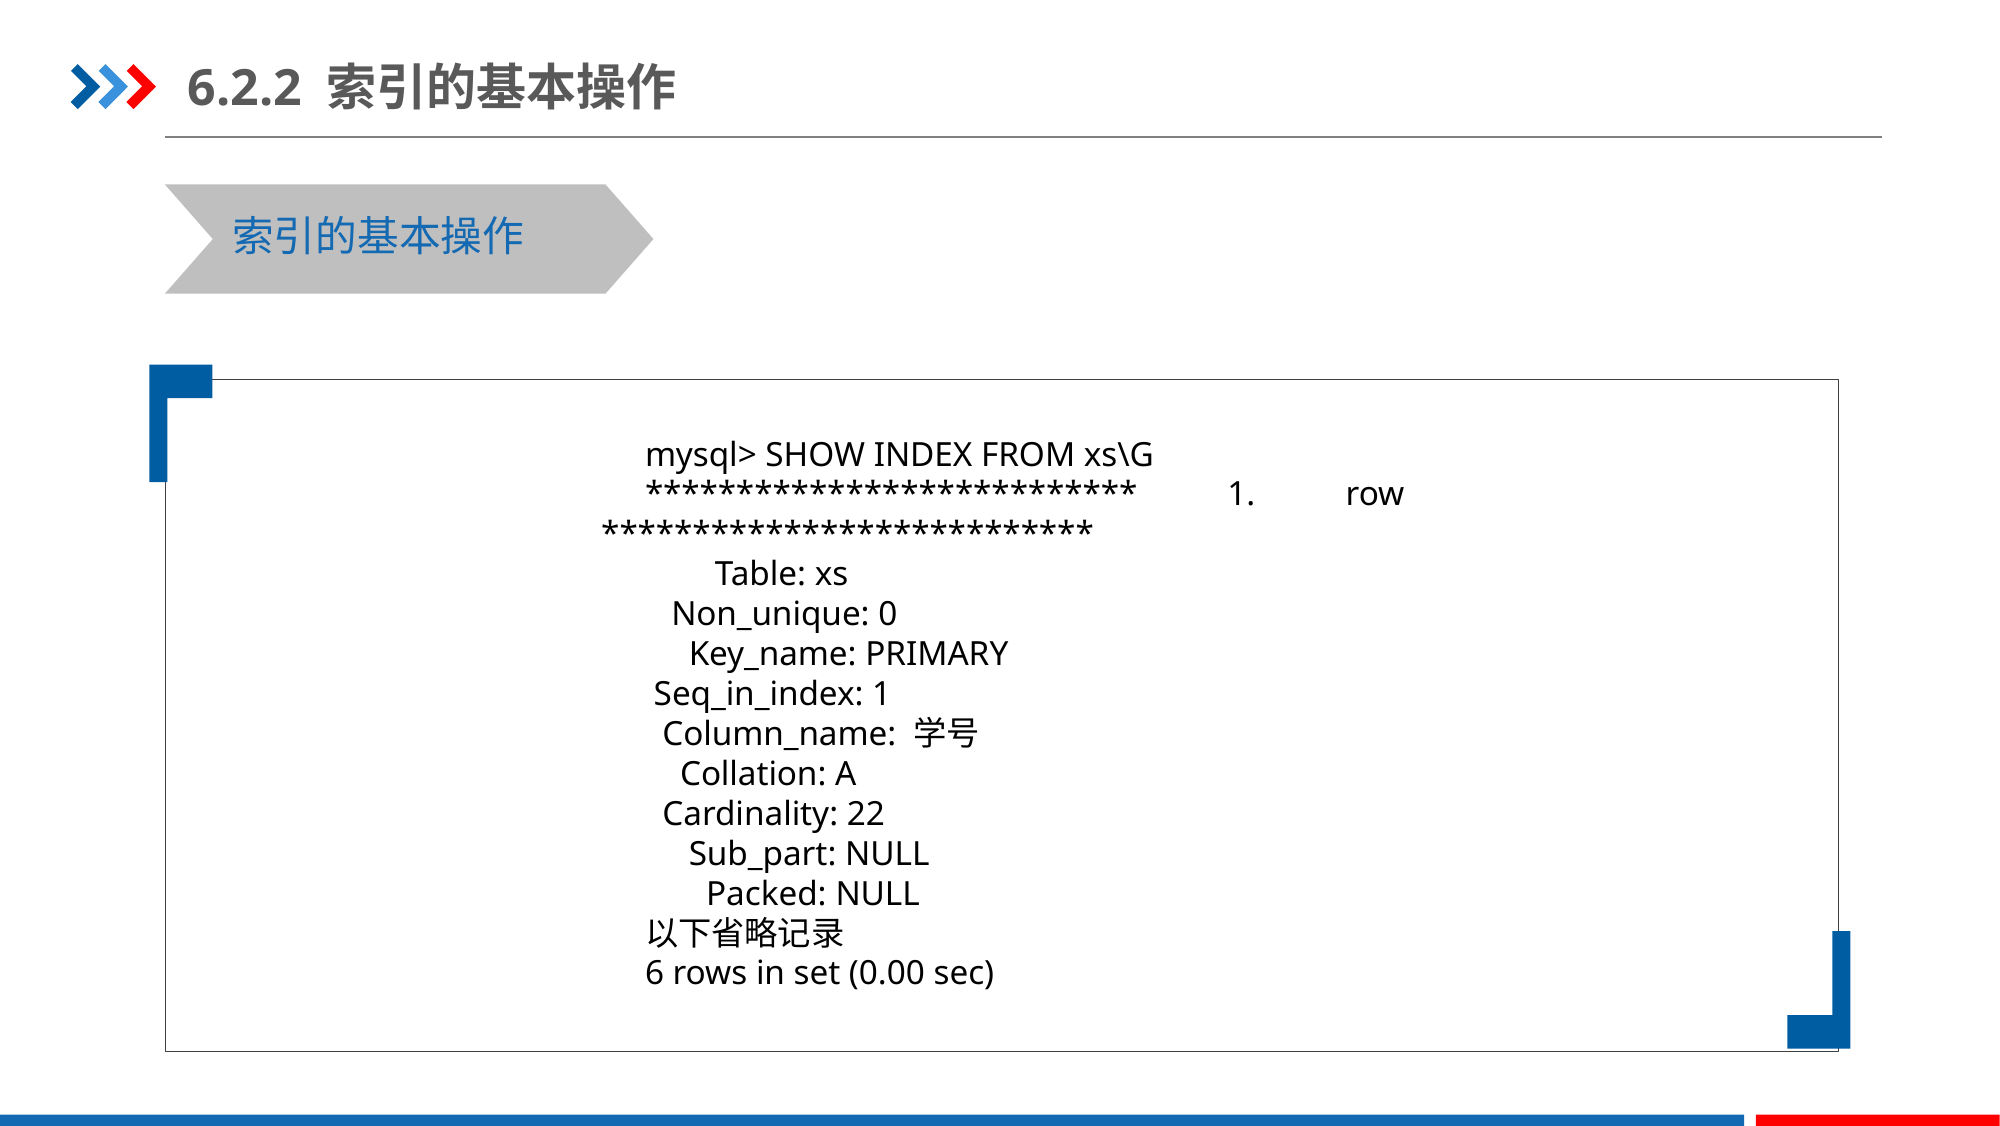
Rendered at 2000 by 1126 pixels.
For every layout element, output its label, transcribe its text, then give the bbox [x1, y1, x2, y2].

text_box mysql> SHOW INDEX FROM xs\G *************************** 1. row *************************** Table: xs Non_unique: 0 Key_name: PRIMARY Seq_in_index: 1 Column_name: 学号 Collation: A Cardinality: 22 Sub_part: NULL Packed: NULL 以下省略记录 6 rows in set (0.00 sec) [586, 425, 1420, 999]
text_box [147, 363, 215, 484]
text_box 6.2.2 索引的基本操作 [187, 43, 827, 127]
text_box 索引的基本操作 [217, 202, 539, 317]
text_box [163, 378, 1841, 1053]
text_box [1785, 929, 1852, 1051]
text_box [164, 184, 654, 294]
